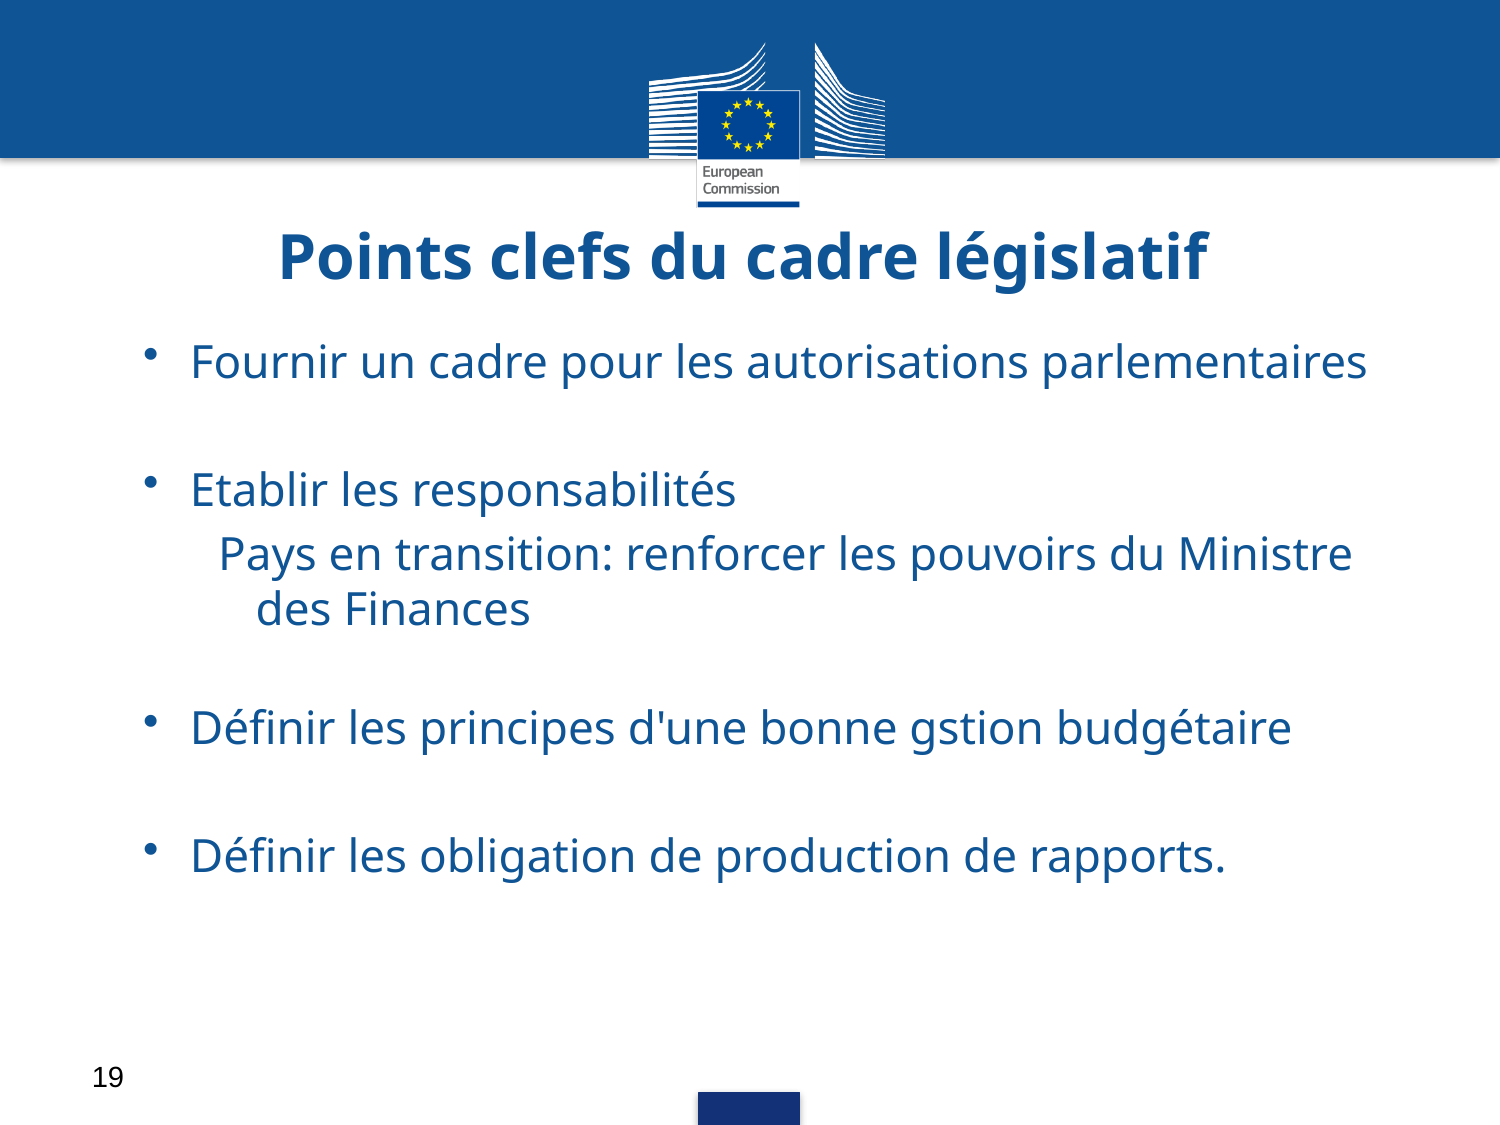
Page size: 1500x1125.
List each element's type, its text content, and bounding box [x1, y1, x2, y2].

slide_number 19 [76, 1022, 553, 1102]
title Points clefs du cadre législatif [53, 160, 1331, 324]
picture [649, 42, 885, 160]
list Fournir un cadre pour les autorisations parlementaires Etablir les responsabilités Pays en transition: renforcer les pouvoirs du Ministre des Finances Définir les principes d'une bonne gstion budgétaire Définir les obligation de production de rapports. [52, 324, 1404, 1081]
